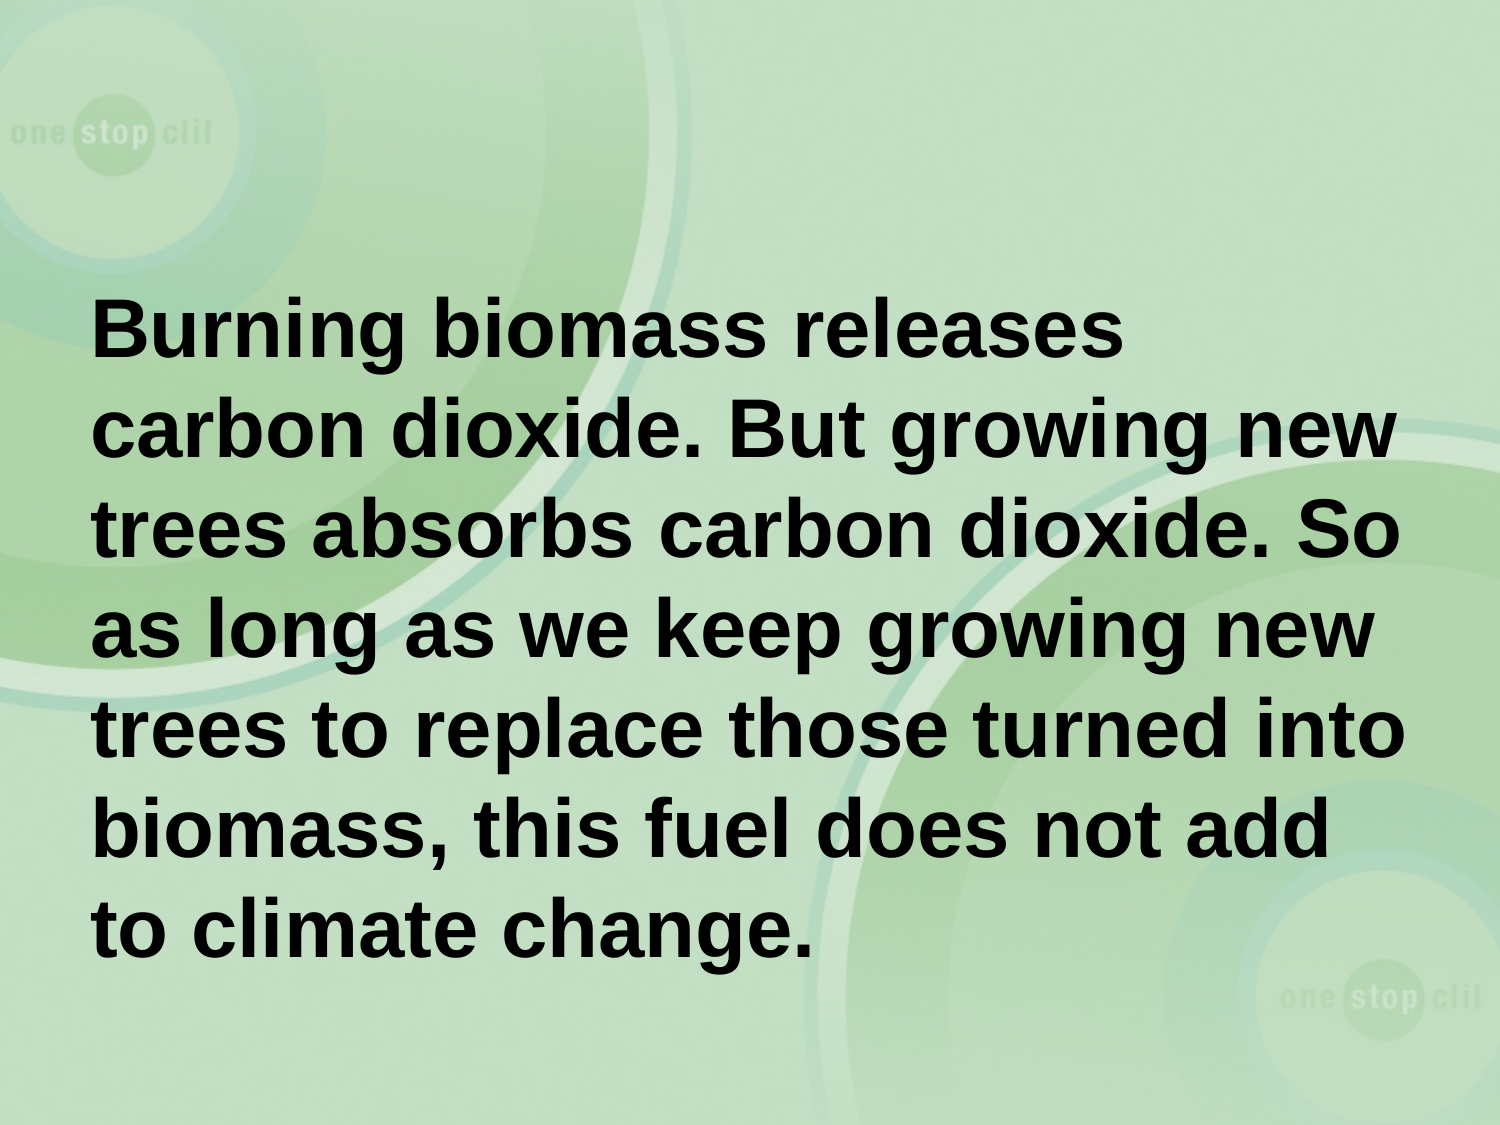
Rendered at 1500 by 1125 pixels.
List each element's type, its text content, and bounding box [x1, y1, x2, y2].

list Burning biomass releases carbon dioxide. But growing new trees absorbs carbon dioxide. So as long as we keep growing new trees to replace those turned into biomass, this fuel does not add to climate change. [75, 267, 1425, 1010]
picture [0, 0, 1500, 1125]
